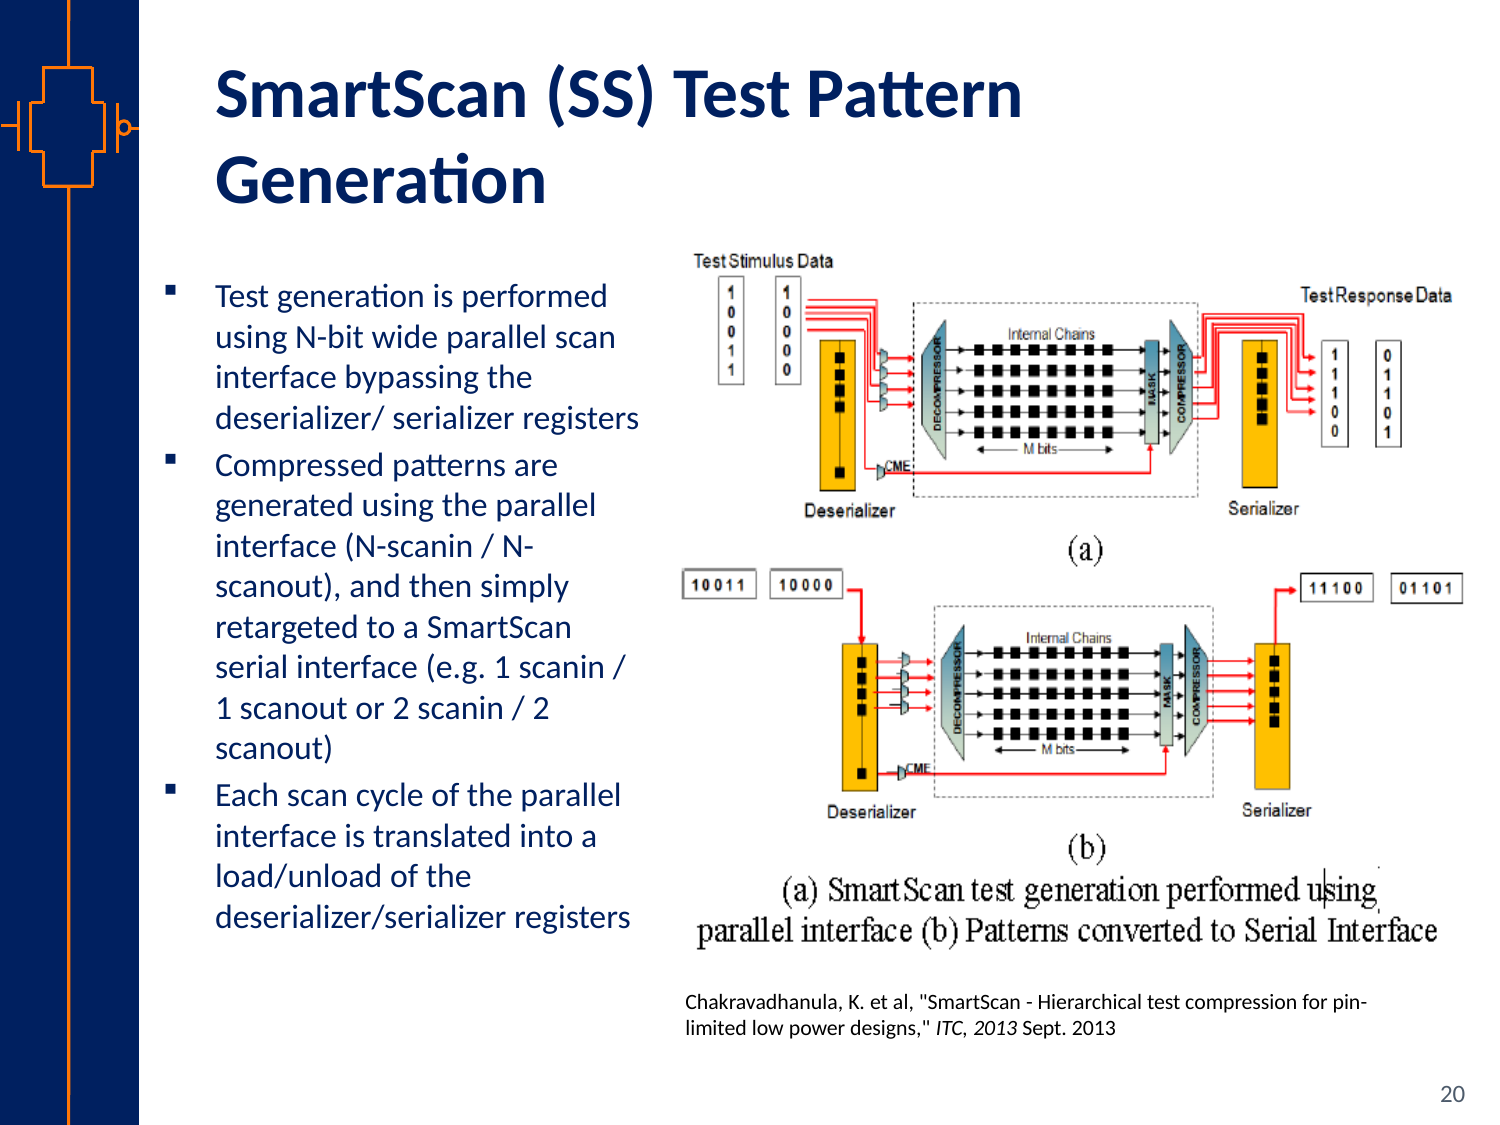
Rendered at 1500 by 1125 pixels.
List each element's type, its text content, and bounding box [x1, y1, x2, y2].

slide_number 20 [1425, 1062, 1488, 1123]
list Test generation is performed using N-bit wide parallel scan interface bypassing the deserializer/ serializer registers Compressed patterns are generated using the parallel interface (N-scanin / N-scanout), and then simply retargeted to a SmartScan serial interface (e.g. 1 scanin / 1 scanout or 2 scanin / 2 scanout) Each scan cycle of the parallel interface is translated into a load/unload of the deserializer/serializer registers [147, 266, 661, 992]
text_box Chakravadhanula, K. et al, "SmartScan - Hierarchical test compression for pin-limited low power designs," ITC, 2013 Sept. 2013 [670, 980, 1432, 1048]
picture [668, 239, 1474, 956]
title SmartScan (SS) Test Pattern Generation [200, 37, 1388, 225]
